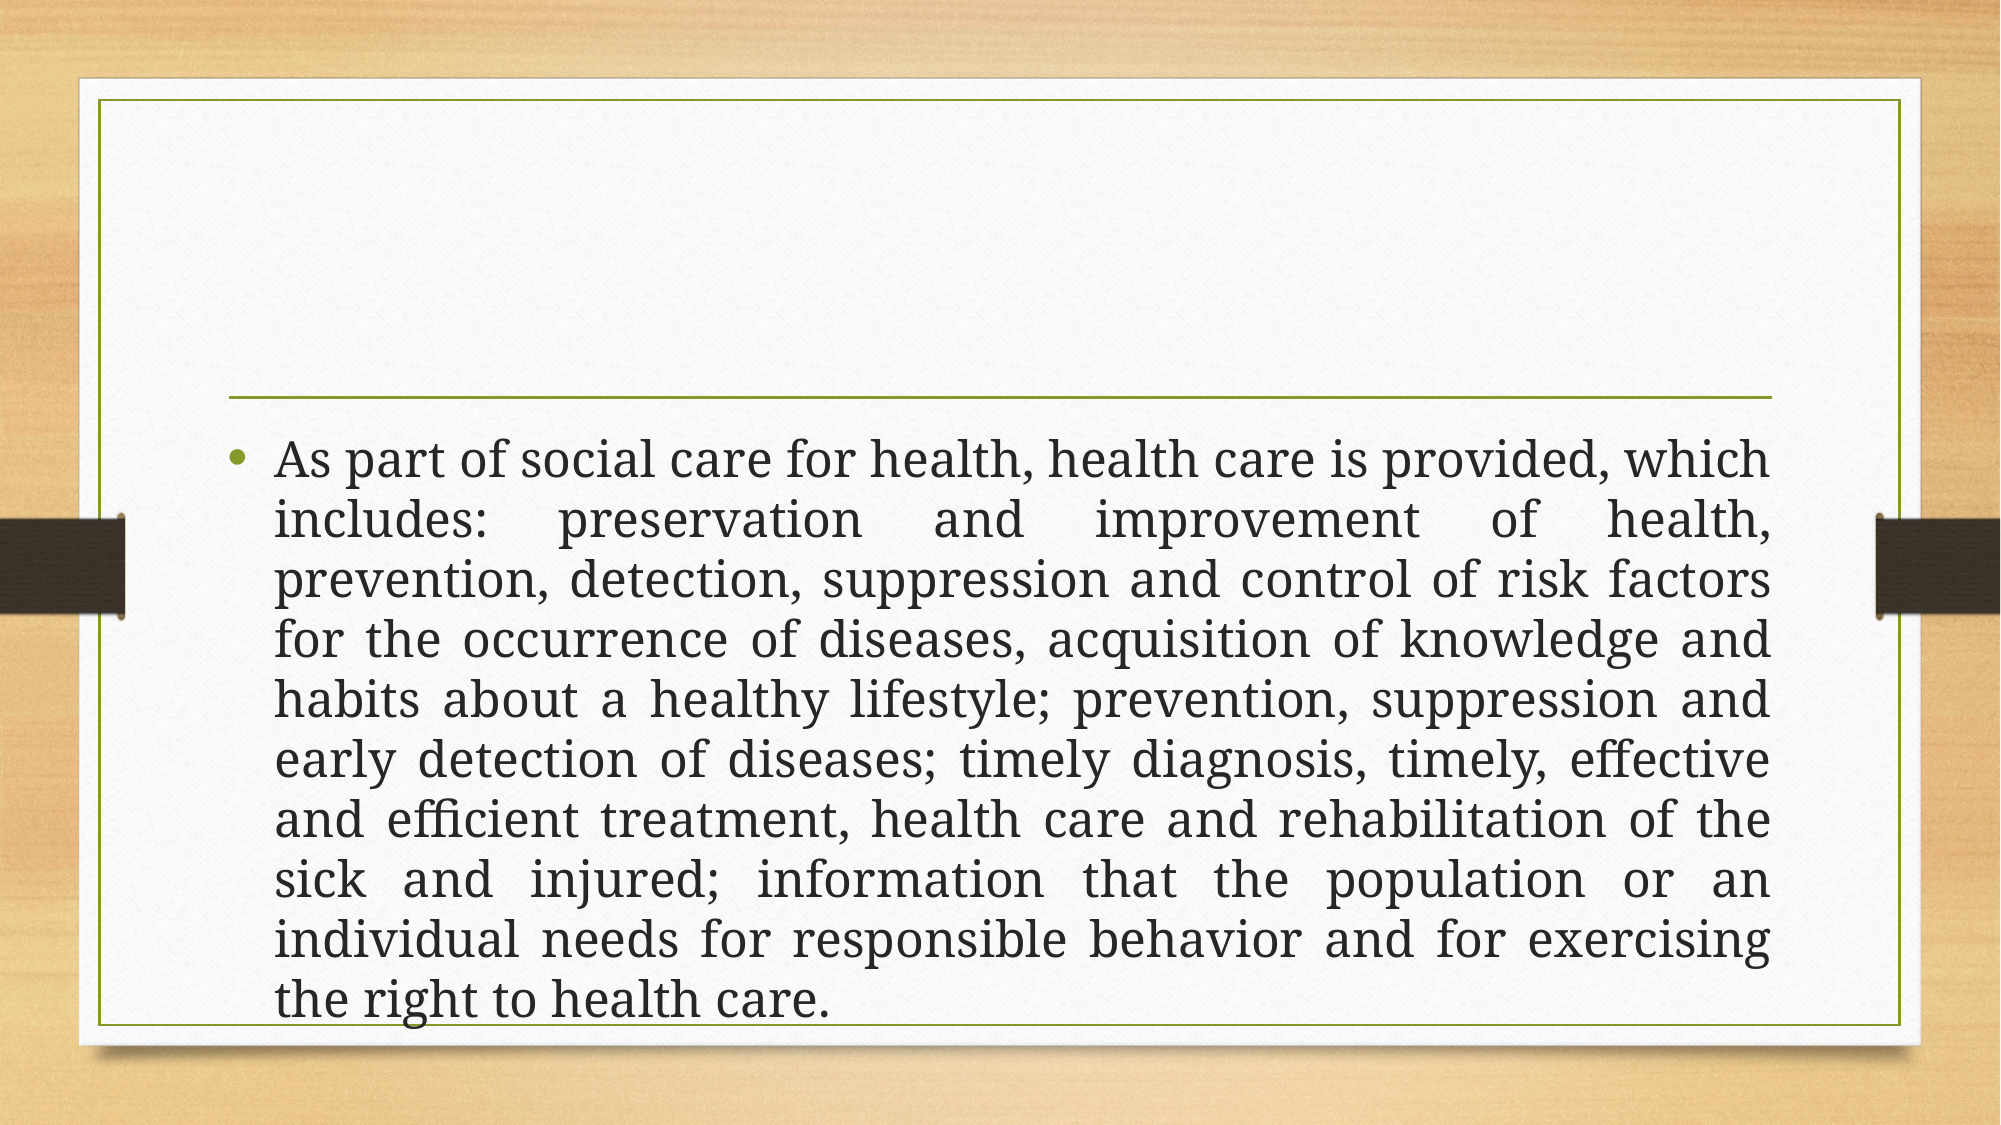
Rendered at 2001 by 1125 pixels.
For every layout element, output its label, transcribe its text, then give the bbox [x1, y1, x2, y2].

picture [0, 0, 2001, 1125]
list As part of social care for health, health care is provided, which includes: preservation and improvement of health, prevention, detection, suppression and control of risk factors for the occurrence of diseases, acquisition of knowledge and habits about a healthy lifestyle; prevention, suppression and early detection of diseases; timely diagnosis, timely, effective and efficient treatment, health care and rehabilitation of the sick and injured; information that the population or an individual needs for responsible behavior and for exercising the right to health care. [212, 419, 1788, 964]
